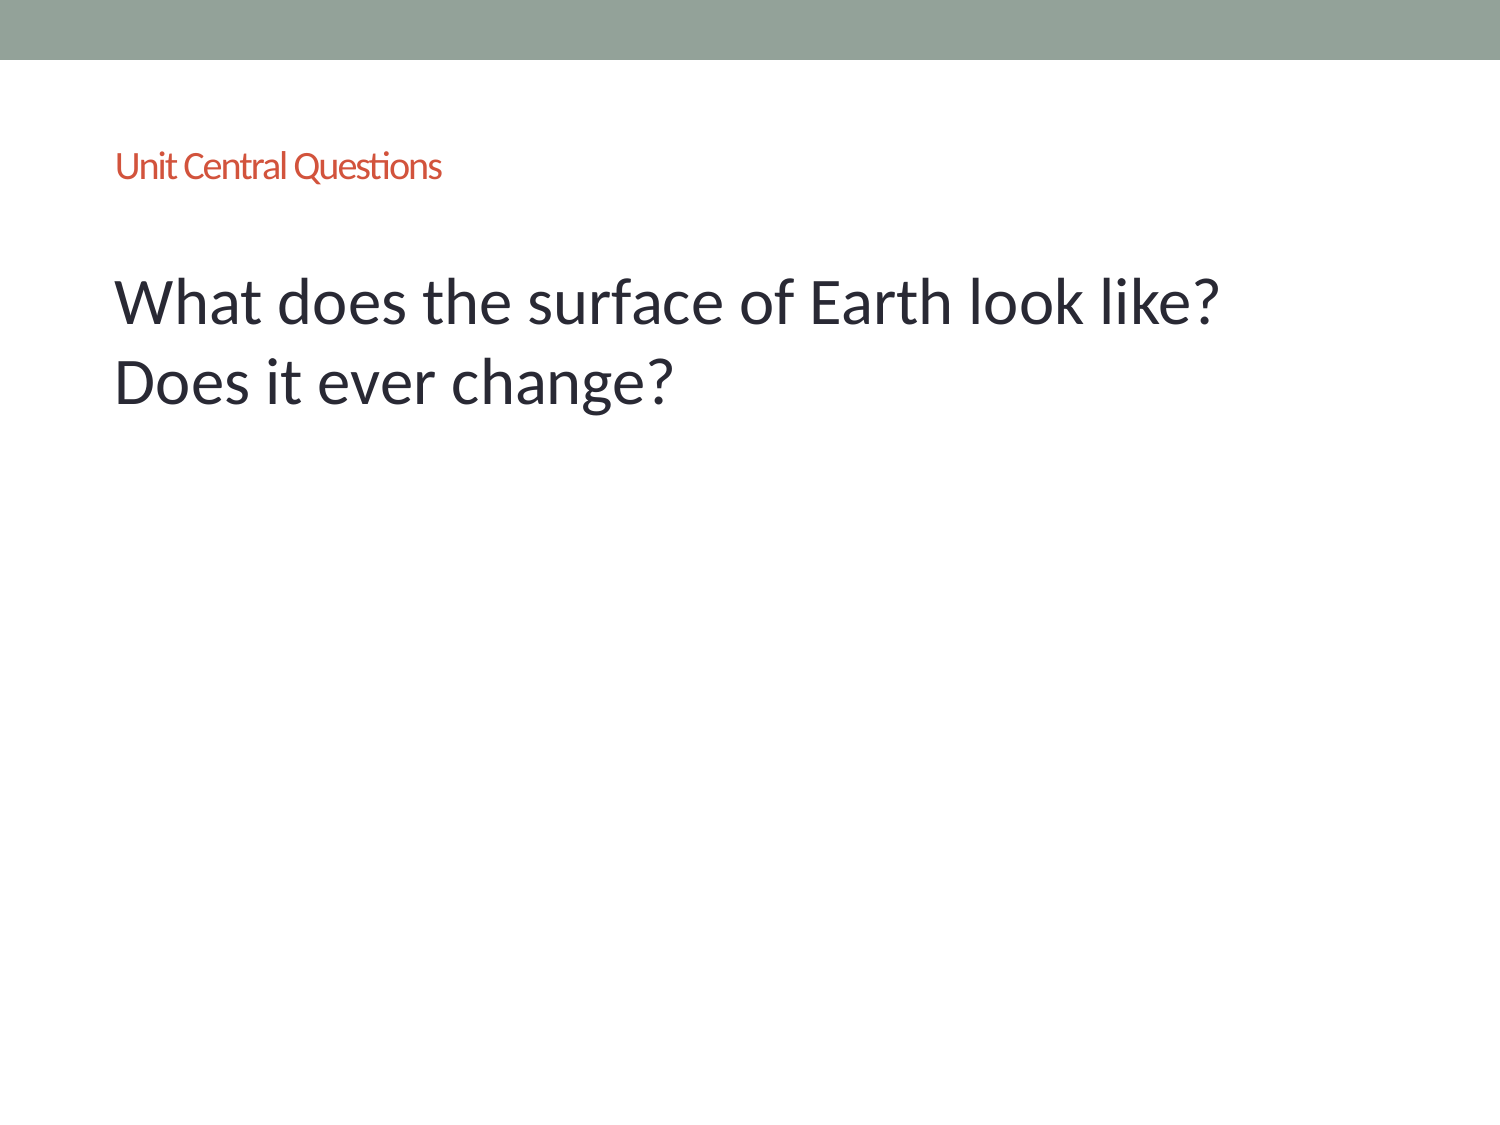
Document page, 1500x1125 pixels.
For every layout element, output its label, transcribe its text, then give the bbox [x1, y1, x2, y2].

title Unit Central Questions [99, 87, 1425, 250]
list What does the surface of Earth look like? Does it ever change? [99, 249, 1413, 988]
